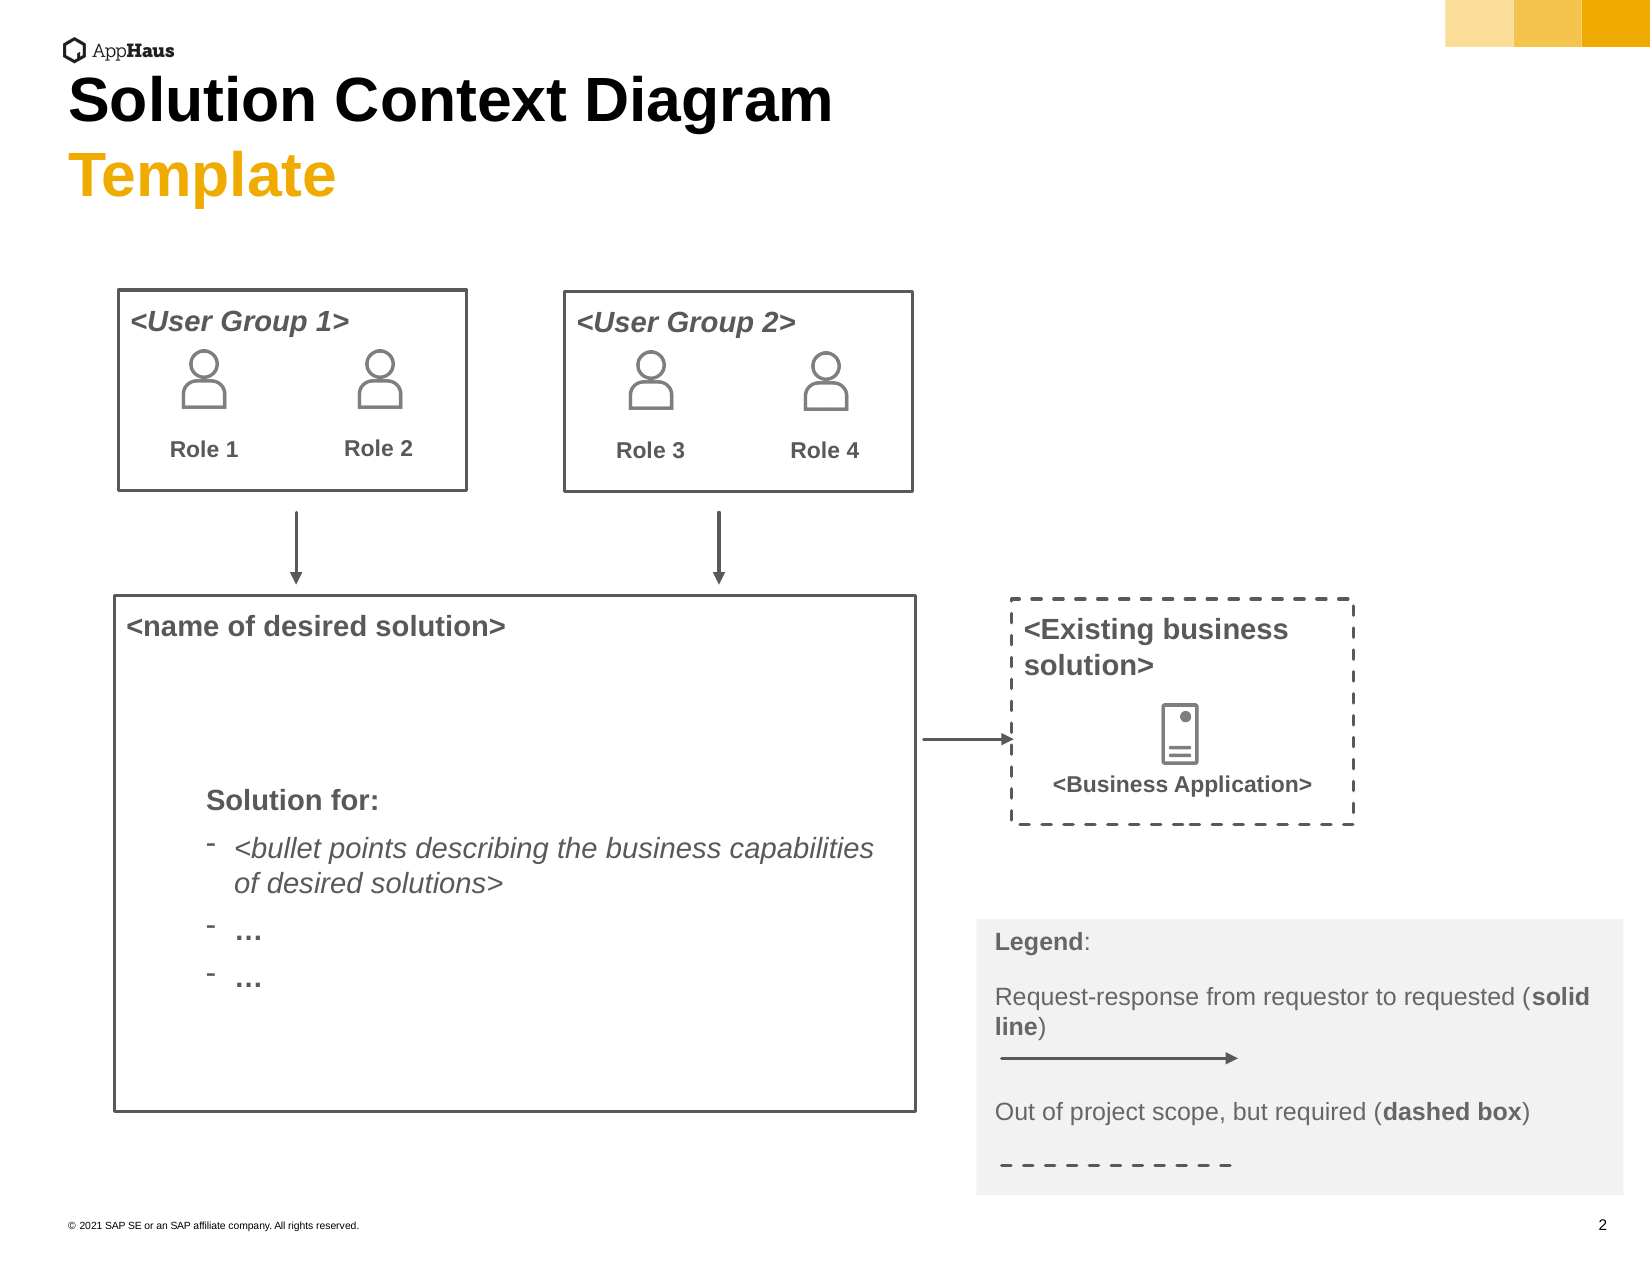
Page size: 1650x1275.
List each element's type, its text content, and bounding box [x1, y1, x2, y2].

text_box <Existing business solution> [1010, 597, 1355, 826]
text_box [976, 919, 1624, 1196]
text_box Solution Context Diagram Template [68, 59, 1074, 210]
text_box <name of desired solution> [113, 594, 917, 1113]
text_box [558, 350, 743, 479]
picture [1150, 702, 1211, 765]
text_box <User Group 1> [117, 288, 468, 492]
text_box Solution for: <bullet points describing the business capabilities of desired solutions> … … [193, 710, 889, 1065]
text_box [752, 350, 898, 479]
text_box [306, 349, 451, 478]
text_box Legend: Request-response from requestor to requested (solid line) Out of project scope, but required (dashed box) [993, 924, 1626, 1127]
picture [52, 31, 257, 76]
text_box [112, 349, 297, 478]
text_box <User Group 2> [563, 290, 914, 493]
